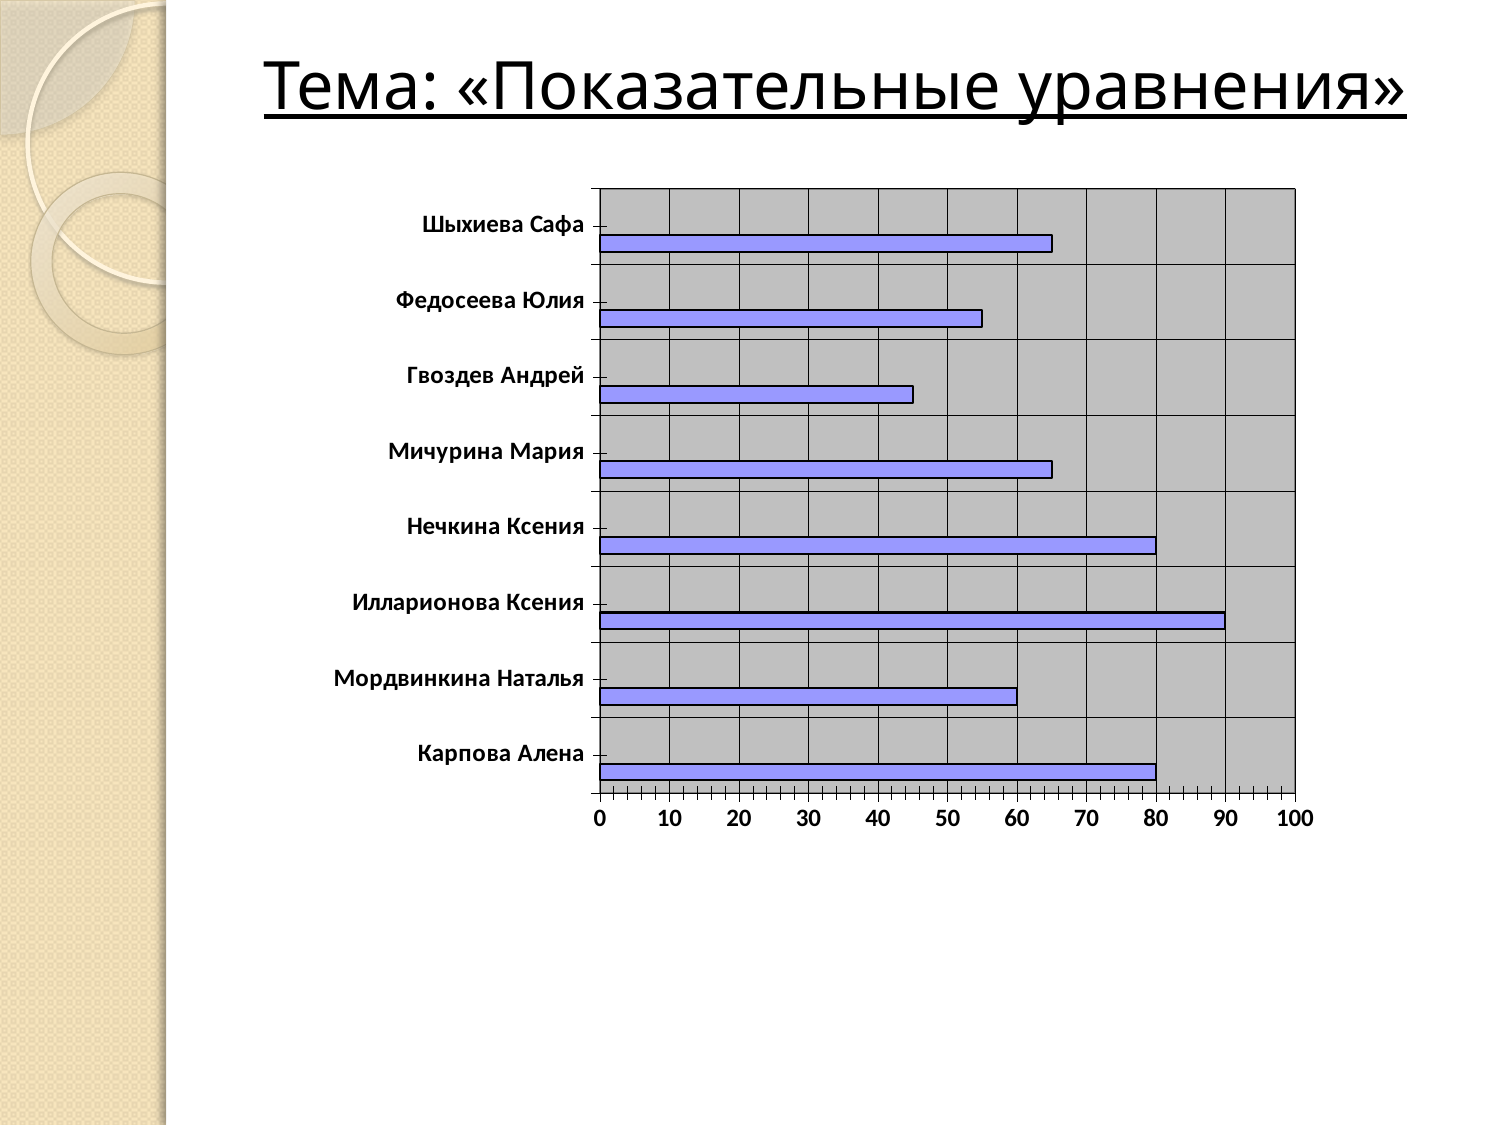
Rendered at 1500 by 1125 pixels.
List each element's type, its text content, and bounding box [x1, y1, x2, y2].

chart [257, 163, 1348, 915]
list Тема: «Показательные уравнения» [235, 35, 1466, 1025]
